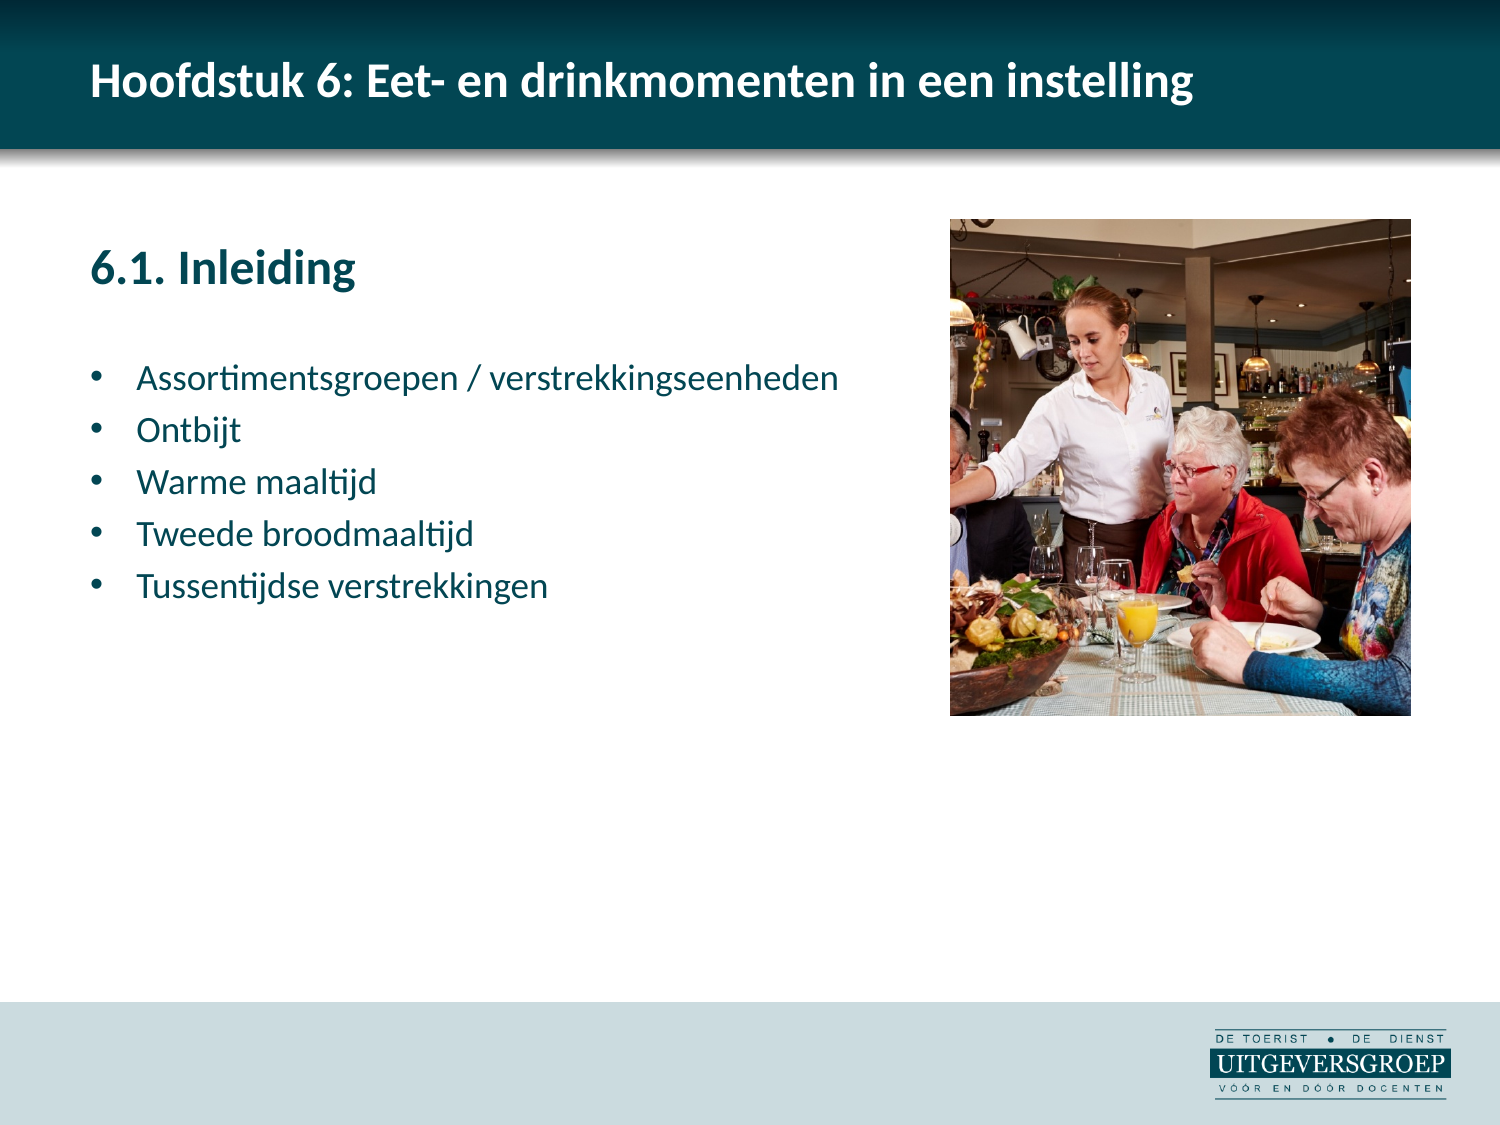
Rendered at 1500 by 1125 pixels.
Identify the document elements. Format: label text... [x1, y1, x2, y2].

picture [1210, 1021, 1451, 1106]
title Hoofdstuk 6: Eet- en drinkmomenten in een instelling [75, 0, 1425, 172]
picture [950, 219, 1412, 717]
list 6.1. Inleiding Assortimentsgroepen / verstrekkingseenheden Ontbijt Warme maaltijd Tweede broodmaaltijd Tussentijdse verstrekkingen [75, 221, 1425, 965]
